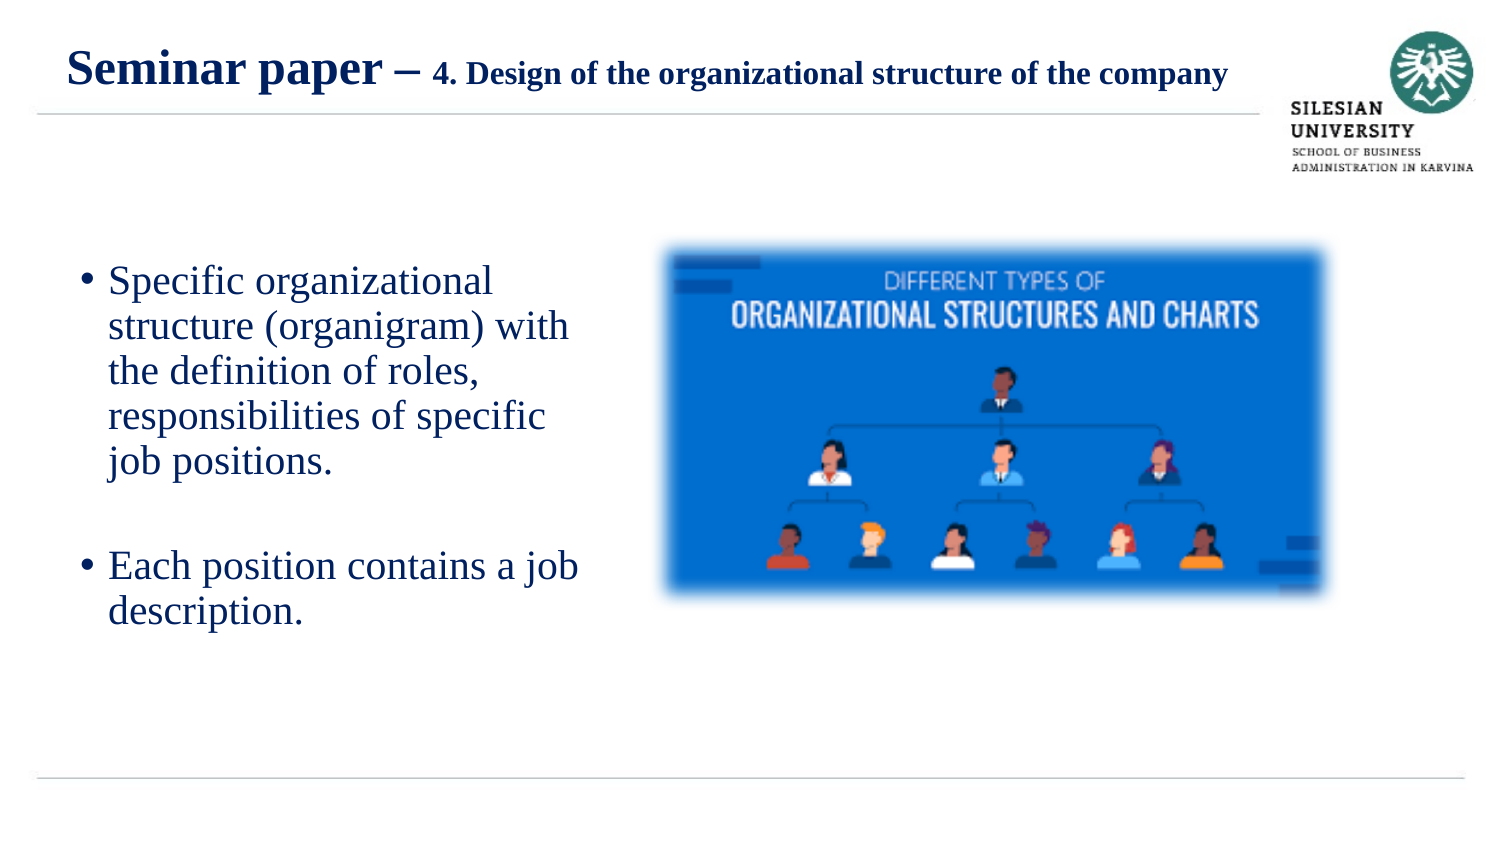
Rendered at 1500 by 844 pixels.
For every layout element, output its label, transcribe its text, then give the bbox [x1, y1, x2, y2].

picture [0, 0, 1500, 844]
text_box [30, 23, 590, 87]
text_box Specific organizational structure (organigram) with the definition of roles, responsibilities of specific job positions. Each position contains a job description. [12, 252, 608, 842]
text_box Seminar paper – 4. Design of the organizational structure of the company [51, 27, 1245, 103]
